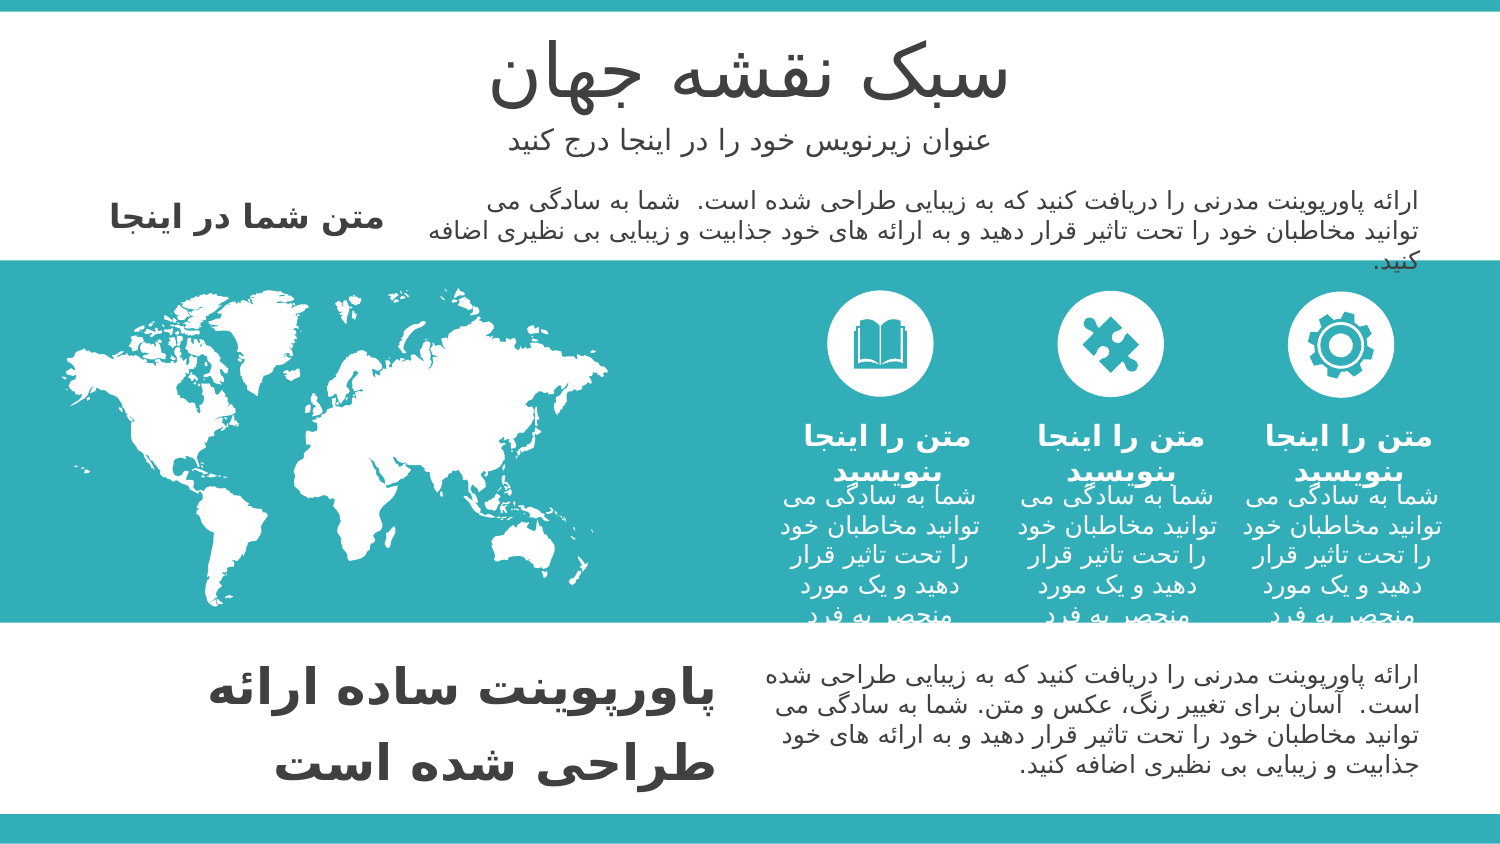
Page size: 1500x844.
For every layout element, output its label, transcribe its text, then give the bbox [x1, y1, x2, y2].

list سبک نقشه جهان [0, 20, 1500, 114]
text_box [0, 258, 1500, 625]
text_box پاورپوینت ساده ارائه طراحی شده است [79, 645, 732, 795]
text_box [762, 409, 991, 609]
text_box [1080, 314, 1142, 376]
text_box ارائه پاورپوینت مدرنی را دریافت کنید که به زیبایی طراحی شده است. شما به سادگی می توانید مخاطبان خود را تحت تاثیر قرار دهید و به ارائه های خود جذابیت و زیبایی بی نظیری اضافه کنید. [411, 176, 1436, 282]
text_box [992, 409, 1222, 609]
text_box [1285, 289, 1397, 400]
text_box [825, 288, 936, 399]
text_box [1055, 288, 1167, 400]
list عنوان زیرنویس خود را در اینجا درج کنید [0, 114, 1500, 162]
text_box متن شما در اینجا [92, 187, 403, 243]
text_box ارائه پاورپوینت مدرنی را دریافت کنید که به زیبایی طراحی شده است. آسان برای تغییر رنگ، عکس و متن. شما به سادگی می توانید مخاطبان خود را تحت تاثیر قرار دهید و به ارائه های خود جذابیت و زیبایی بی نظیری اضافه کنید. [750, 651, 1436, 787]
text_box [1223, 409, 1476, 609]
text_box [851, 317, 909, 371]
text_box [62, 287, 609, 607]
text_box [1305, 309, 1377, 381]
